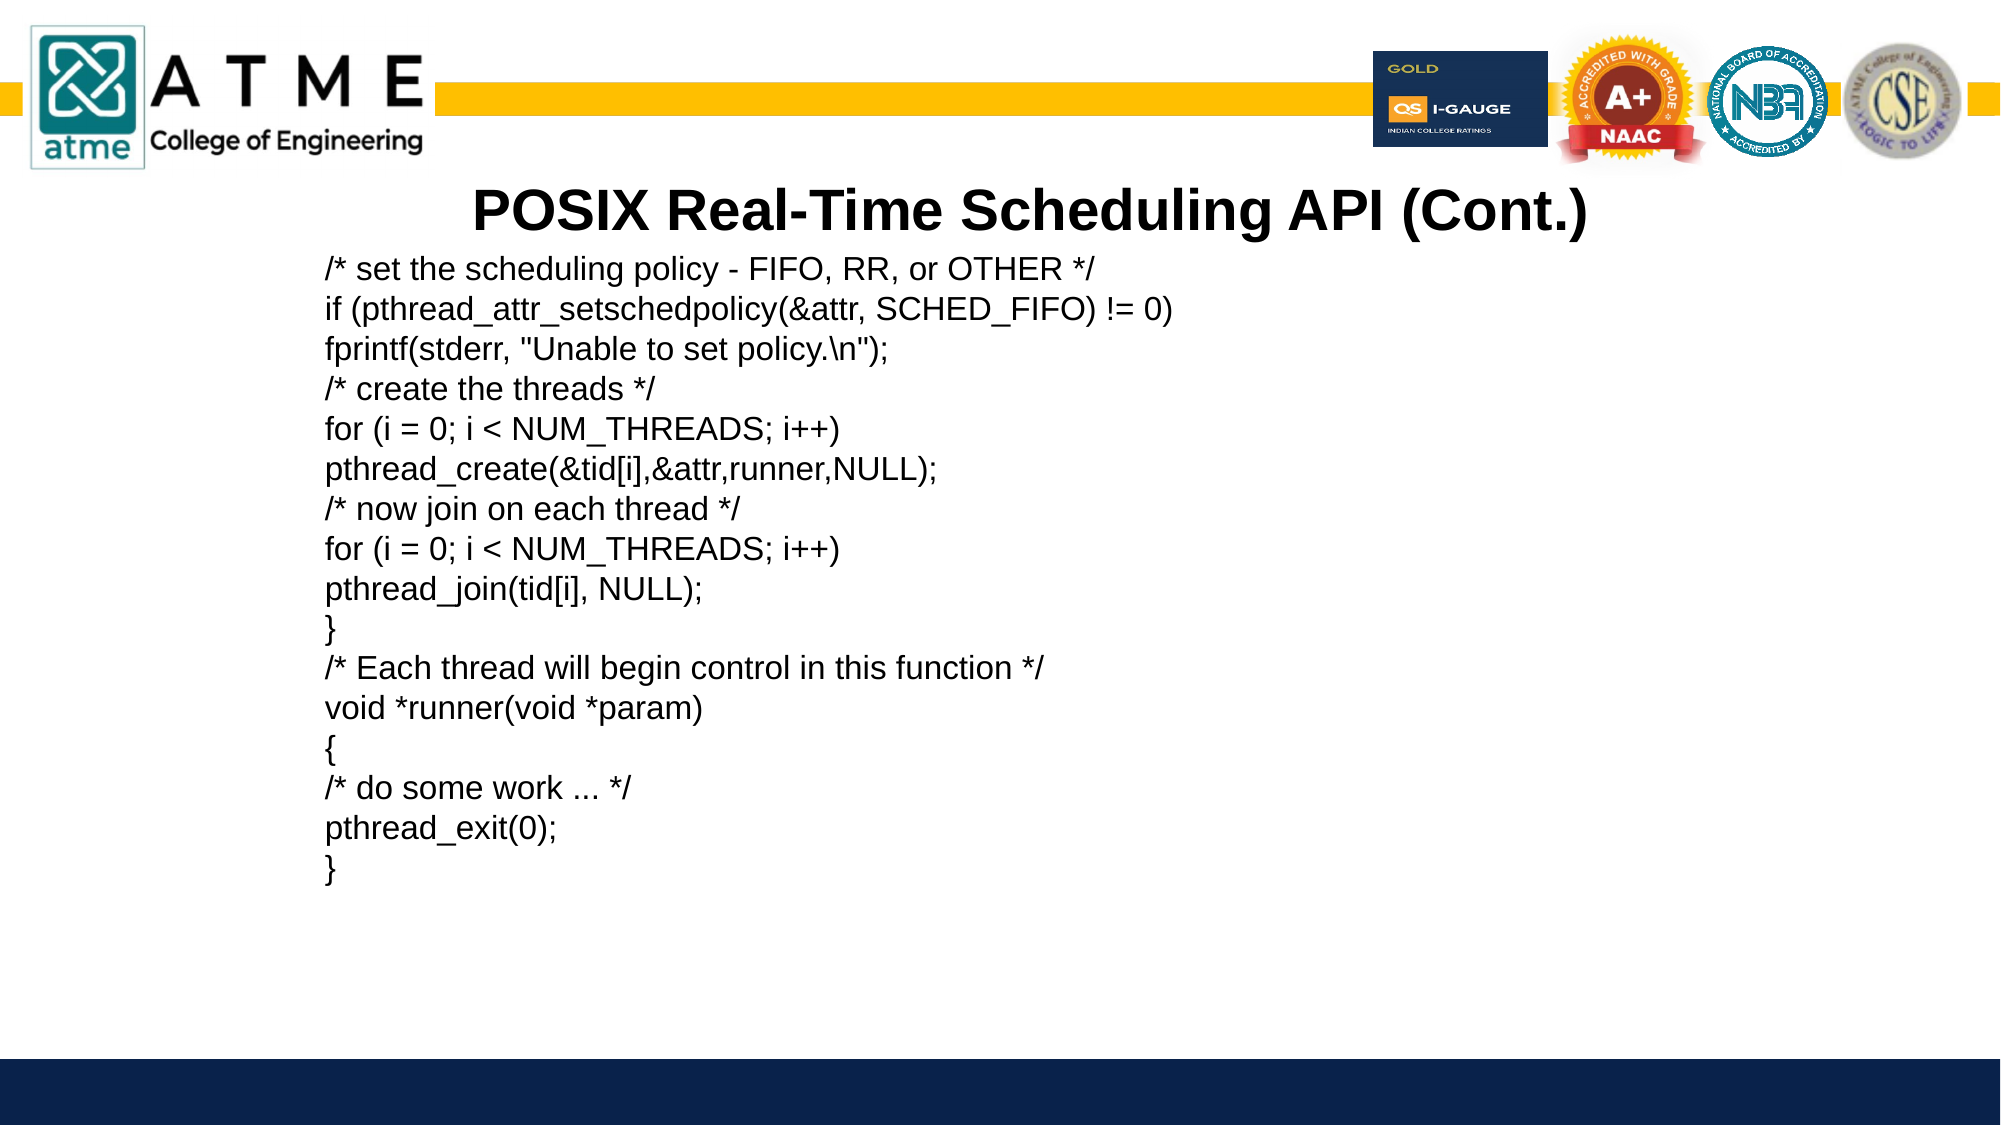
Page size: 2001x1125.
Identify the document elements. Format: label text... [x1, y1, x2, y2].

text_box POSIX Real-Time Scheduling API (Cont.) [458, 164, 1605, 250]
picture [0, 1059, 2001, 1125]
text_box /* set the scheduling policy - FIFO, RR, or OTHER */ if (pthread_attr_setschedpolicy(&attr, SCHED_FIFO) != 0) fprintf(stderr, "Unable to set policy.\n"); /* create the threads */ for (i = 0; i < NUM_THREADS; i++) pthread_create(&tid[i],&attr,runner,NULL); /* now join on each thread */ for (i = 0; i < NUM_THREADS; i++) pthread_join(tid[i], NULL); } /* Each thread will begin control in this function */ void *runner(void *param) { /* do some work ... */ pthread_exit(0); } [310, 239, 1190, 894]
picture [1373, 20, 1828, 180]
picture [22, 15, 435, 178]
picture [1840, 26, 1968, 176]
